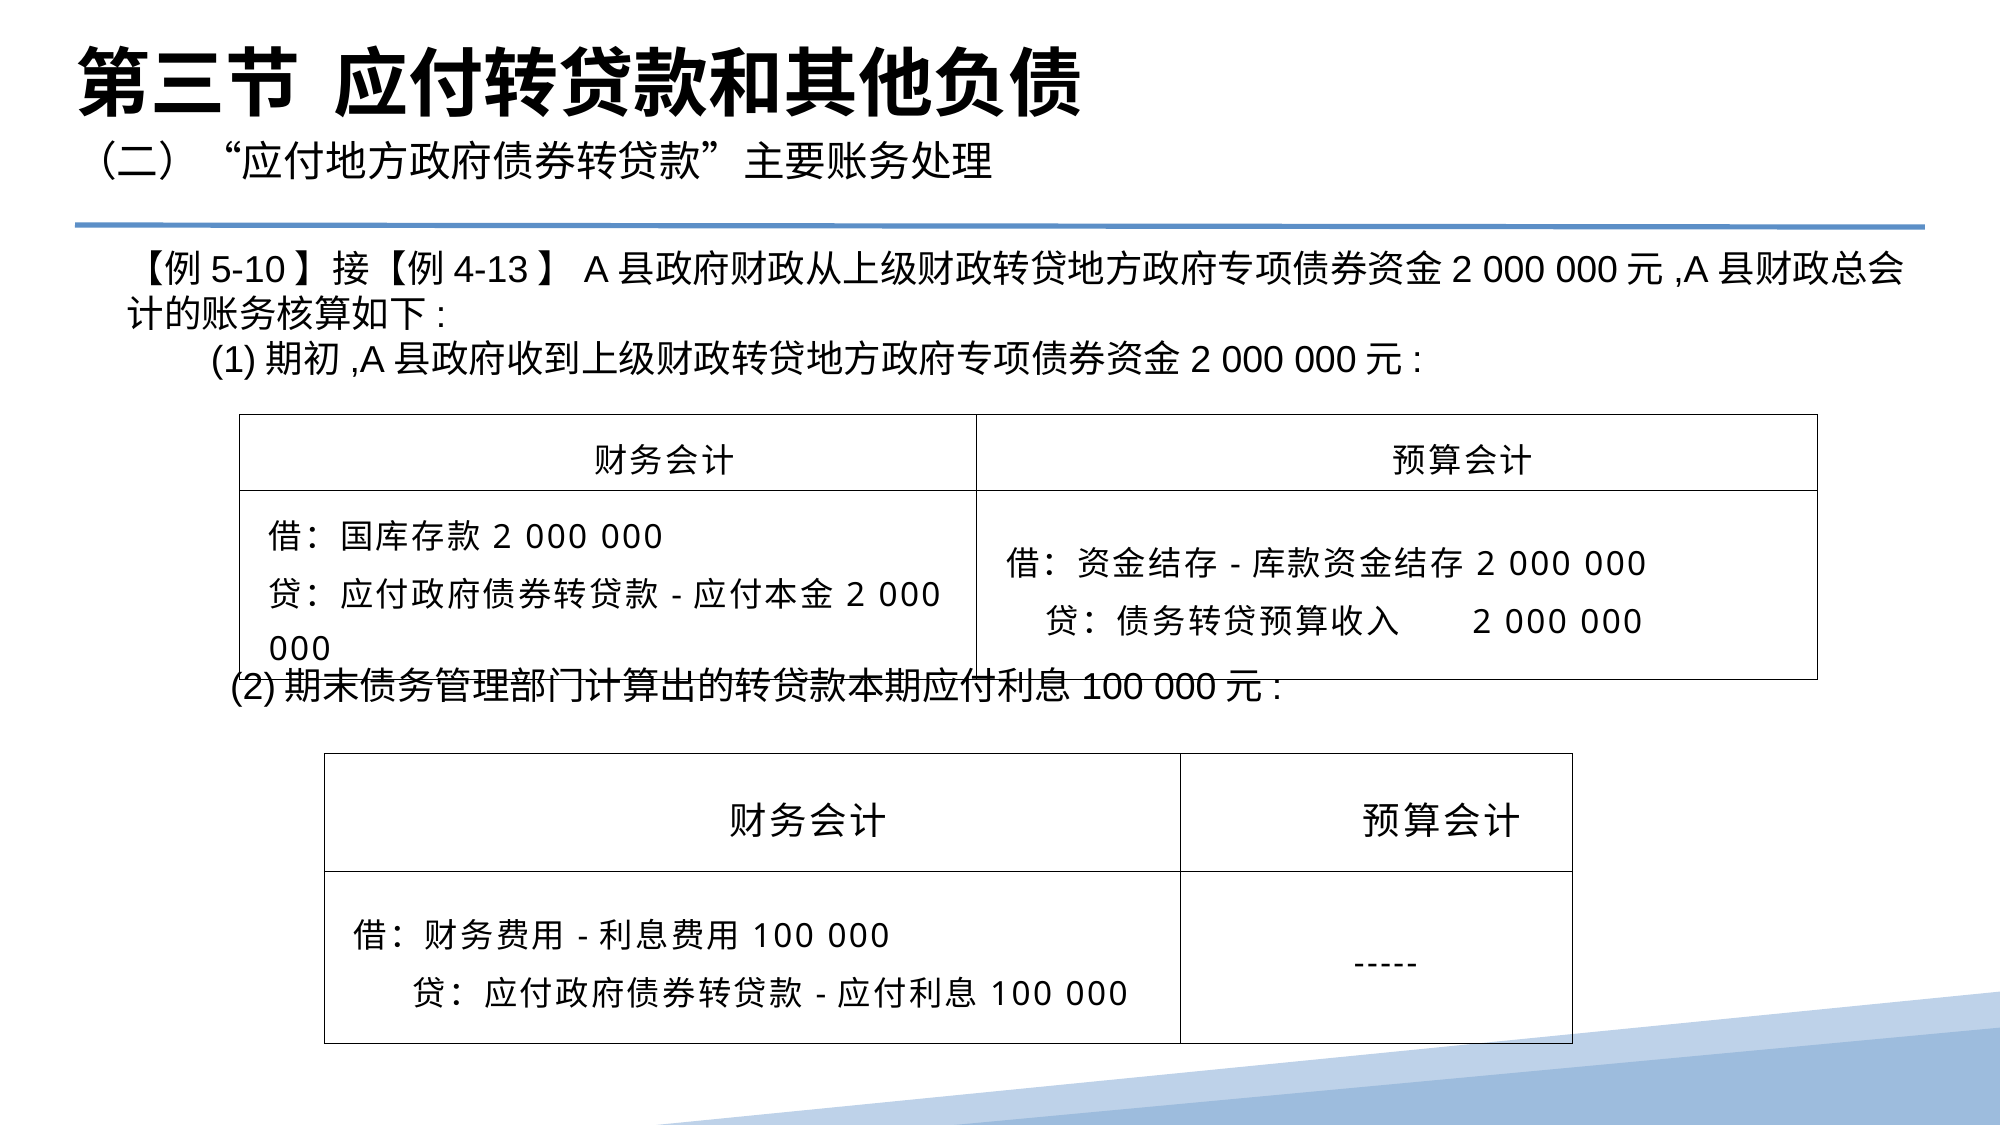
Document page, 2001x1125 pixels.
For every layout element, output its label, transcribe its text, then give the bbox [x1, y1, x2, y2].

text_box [74, 224, 1925, 228]
table_cell 借：国库存款2 000 000 贷：应付政府债券转贷款-应付本金2 000 000 [240, 491, 976, 664]
text_box 【例5-10】接【例4-13】A县政府财政从上级财政转贷地方政府专项债券资金2 000 000元,A县财政总会计的账务核算如下: (1)期初,A县政府收到上级财政转贷地方政府专项债券资金2 000 000元: [112, 238, 1950, 427]
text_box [656, 991, 2000, 1125]
text_box 第三节 应付转贷款和其他负债 [75, 24, 1925, 124]
table_header 预算会计 [977, 415, 1817, 490]
table_header 预算会计 [1181, 754, 1572, 871]
table_header 财务会计 [240, 415, 976, 490]
table_header 财务会计 [325, 754, 1180, 871]
text_box （二）“应付地方政府债券转贷款”主要账务处理 [75, 124, 1925, 200]
table_cell 借：资金结存-库款资金结存2 000 000 贷：债务转贷预算收入 2 000 000 [977, 491, 1817, 679]
table_cell ----- [1181, 872, 1572, 991]
text_box (2)期末债务管理部门计算出的转贷款本期应付利息100 000元: [215, 664, 1688, 754]
table_cell 借：财务费用-利息费用100 000 贷：应付政府债券转贷款-应付利息100 000 [325, 872, 1180, 1043]
